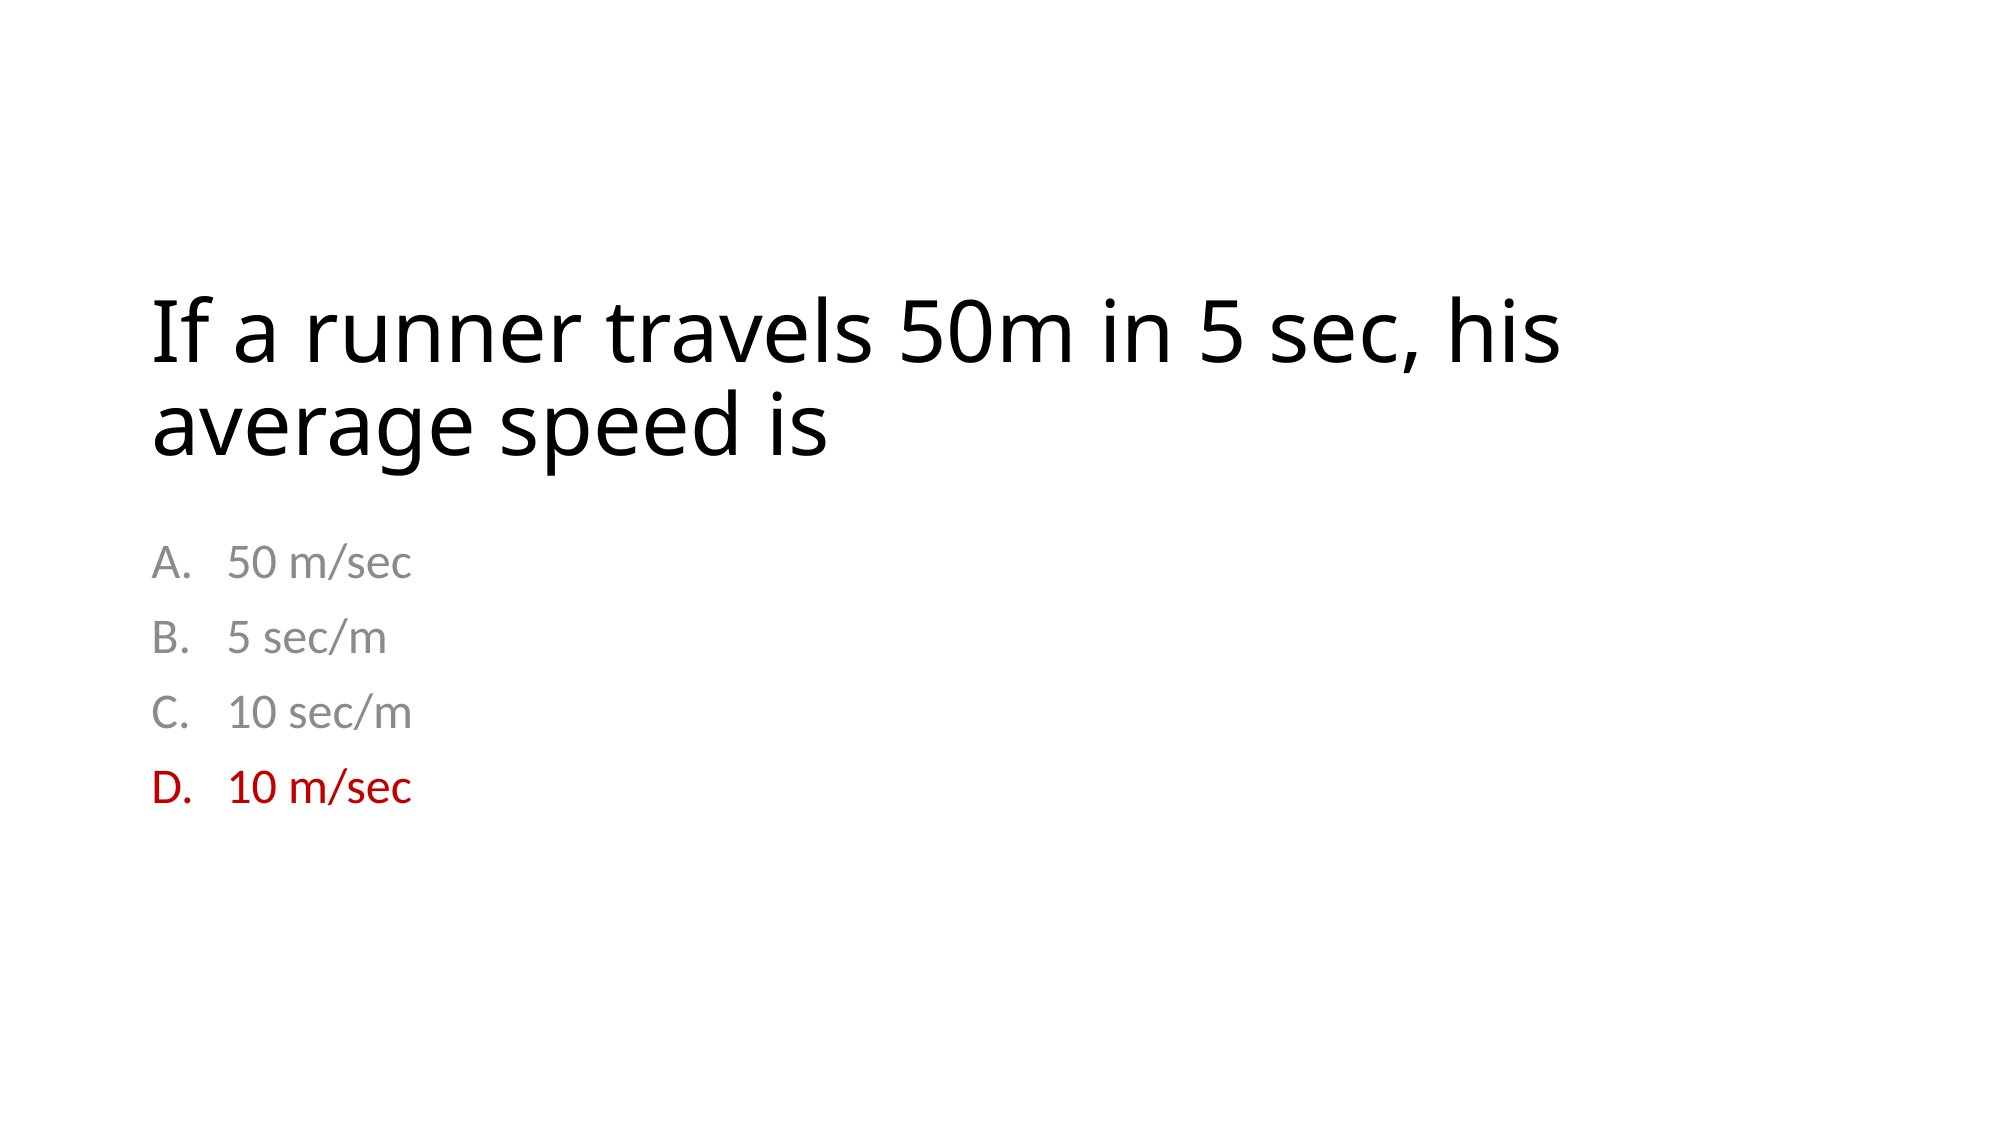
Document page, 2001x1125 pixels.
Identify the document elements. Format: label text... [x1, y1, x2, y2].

title If a runner travels 50m in 5 sec, his average speed is [136, 280, 1862, 482]
list 50 m/sec 5 sec/m 10 sec/m 10 m/sec [136, 528, 1862, 999]
